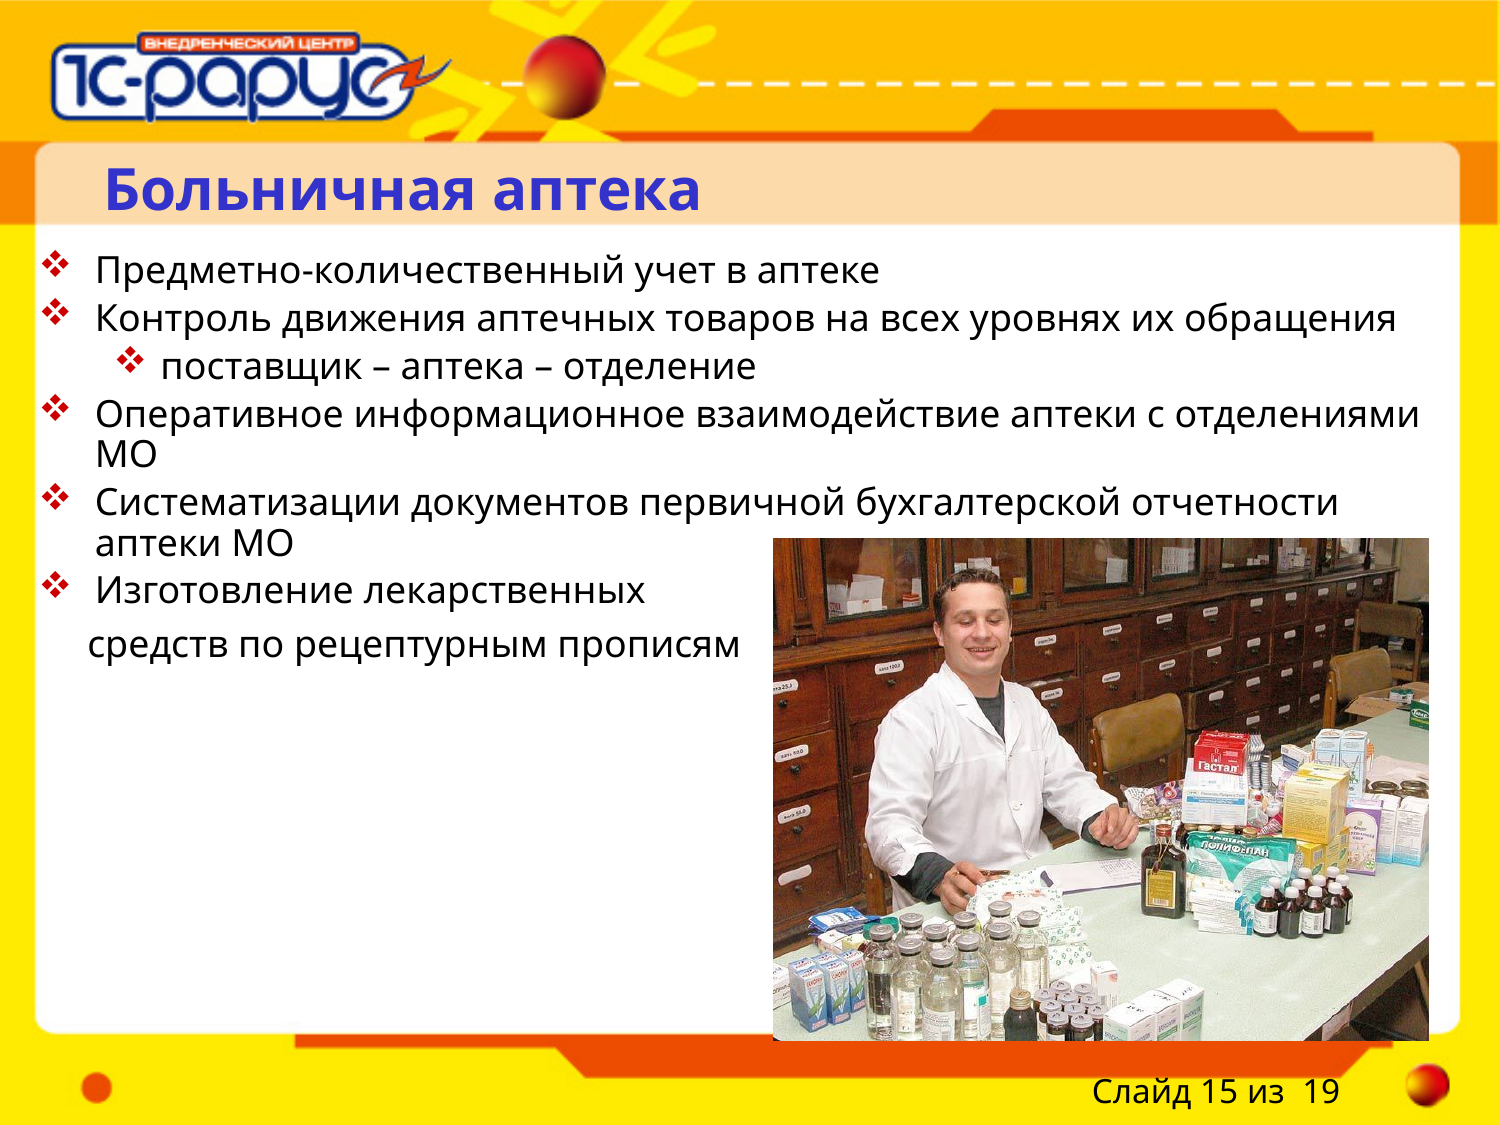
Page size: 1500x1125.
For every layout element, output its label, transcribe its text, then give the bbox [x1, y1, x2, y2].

list Предметно-количественный учет в аптеке Контроль движения аптечных товаров на всех уровнях их обращения поставщик – аптека – отделение Оперативное информационное взаимодействие аптеки с отделениями МО Систематизации документов первичной бухгалтерской отчетности аптеки МО Изготовление лекарственных средств по рецептурным прописям [23, 243, 1483, 1035]
picture [0, 0, 1500, 1125]
title Больничная аптека [88, 136, 1105, 238]
